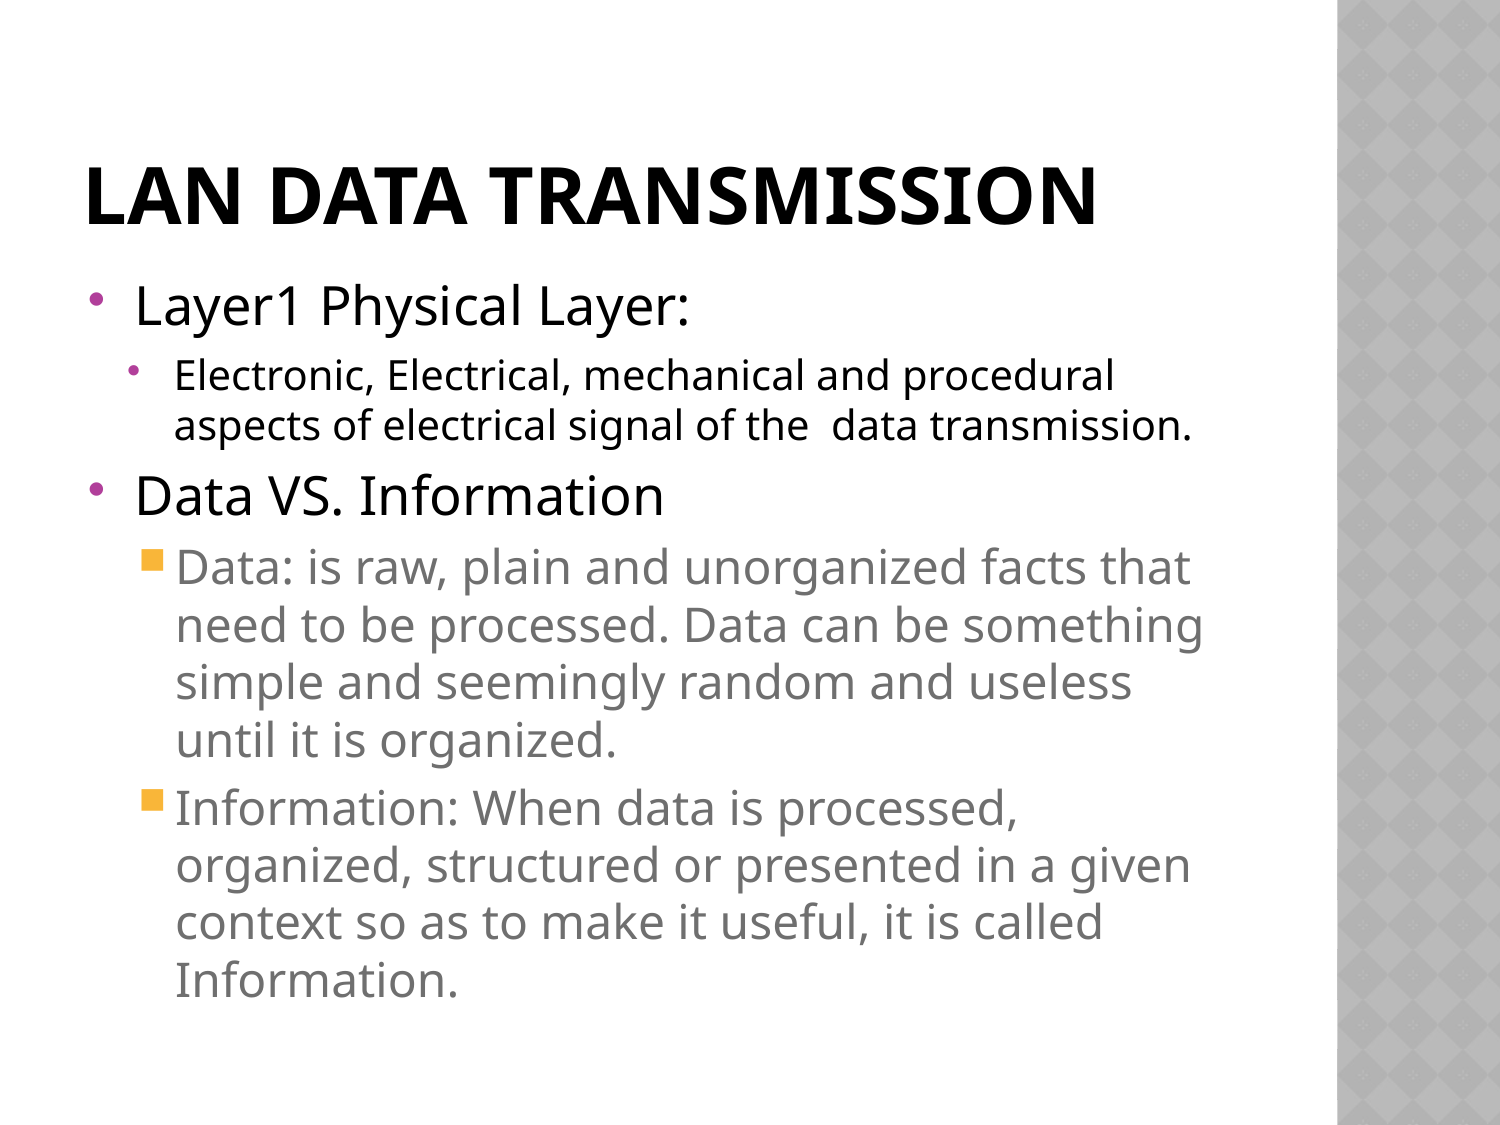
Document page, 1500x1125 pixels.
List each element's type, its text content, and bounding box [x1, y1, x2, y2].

list Layer1 Physical Layer: Electronic, Electrical, mechanical and procedural aspects of electrical signal of the data transmission. Data VS. Information Data: is raw, plain and unorganized facts that need to be processed. Data can be something simple and seemingly random and useless until it is organized. Information: When data is processed, organized, structured or presented in a given context so as to make it useful, it is called Information. [75, 264, 1263, 1059]
title LAN data transmission [75, 52, 1263, 240]
